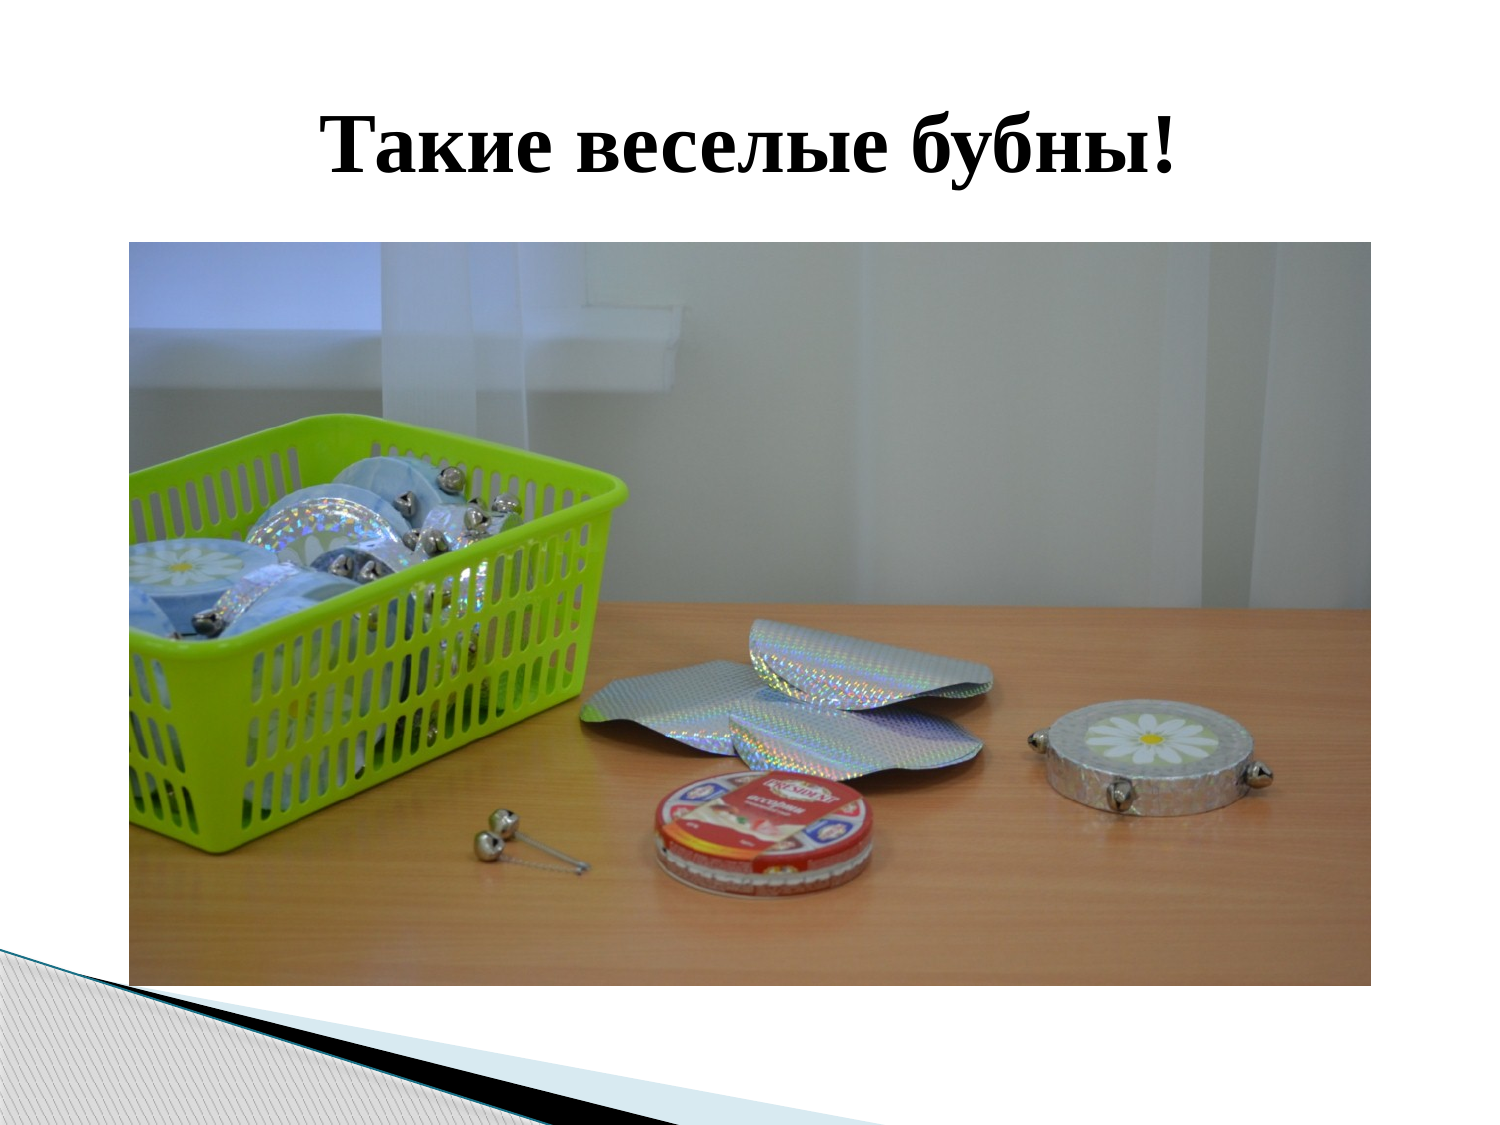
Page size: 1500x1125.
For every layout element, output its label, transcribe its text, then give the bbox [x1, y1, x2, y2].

title Такие веселые бубны! [75, 45, 1425, 233]
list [129, 242, 1371, 986]
